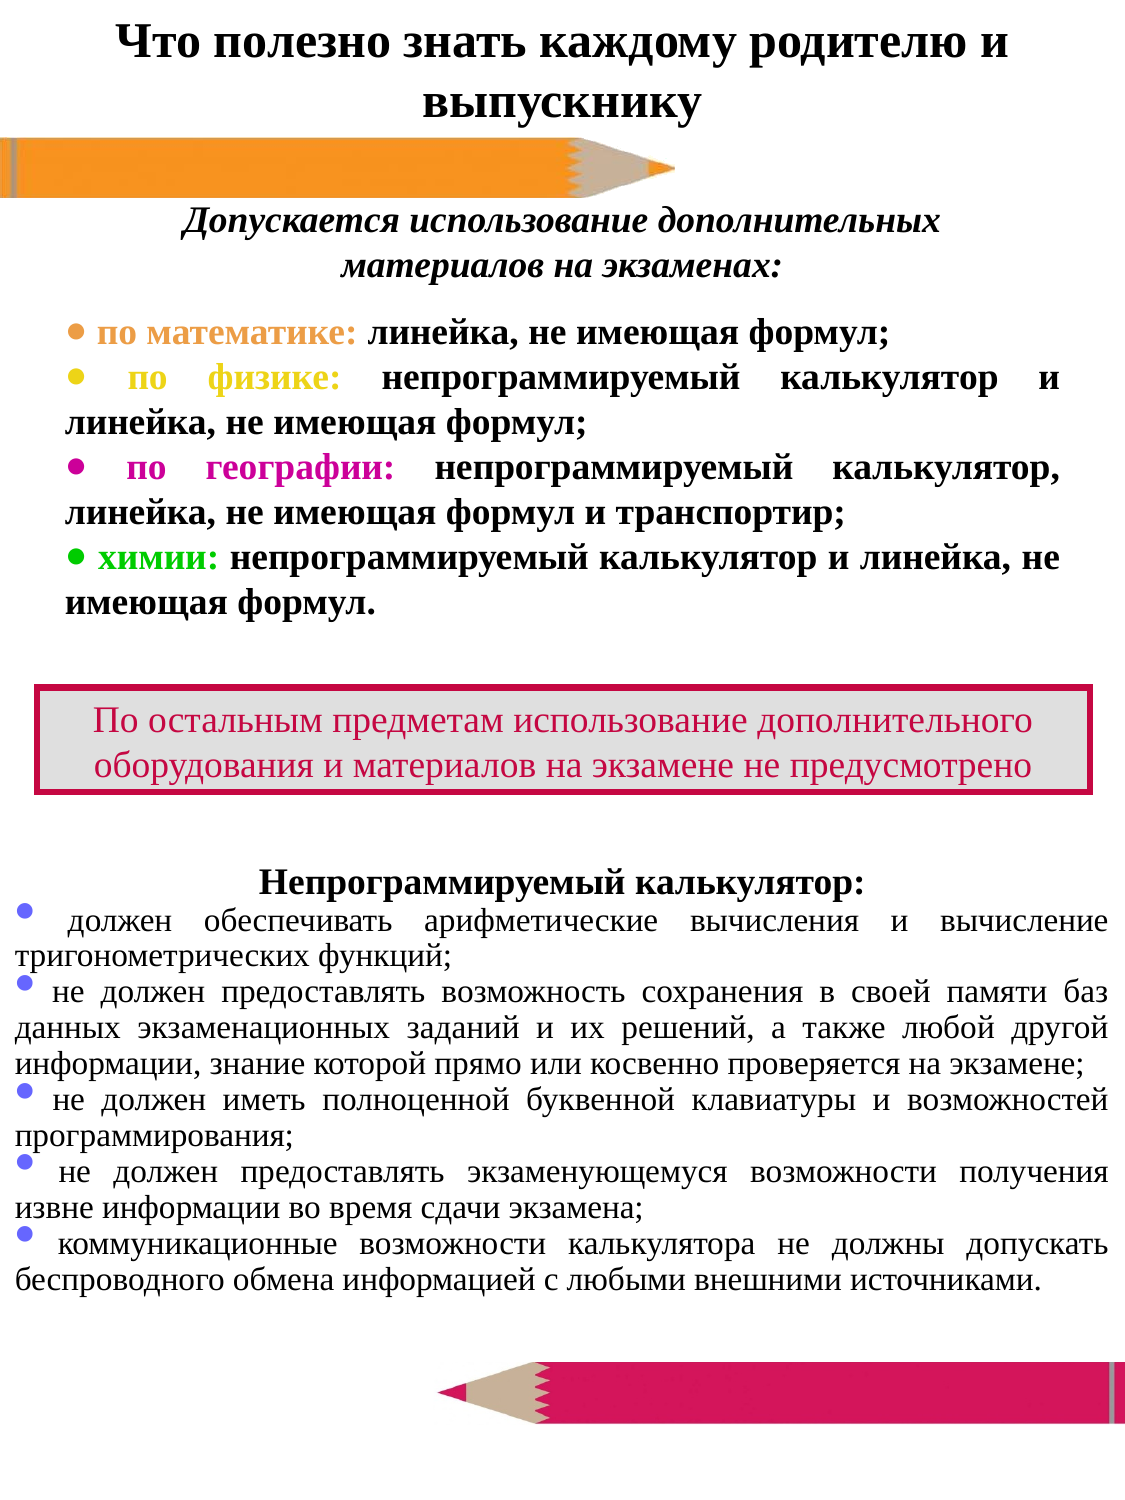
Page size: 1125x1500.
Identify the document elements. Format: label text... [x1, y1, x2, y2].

picture [0, 137, 676, 198]
text_box Допускается использование дополнительных материалов на экзаменах: [112, 187, 1013, 293]
text_box Непрограммируемый калькулятор: должен обеспечивать арифметические вычисления и вычисление тригонометрических функций; не должен предоставлять возможность сохранения в своей памяти баз данных экзаменационных заданий и их решений, а также любой другой информации, знание которой прямо или косвенно проверяется на экзамене; не должен иметь полноценной буквенной клавиатуры и возможностей программирования; не должен предоставлять экзаменующемуся возможности получения извне информации во время сдачи экзамена; коммуникационные возможности калькулятора не должны допускать беспроводного обмена информацией с любыми внешними источниками. [0, 849, 1125, 1305]
text_box по математике: линейка, не имеющая формул; по физике: непрограммируемый калькулятор и линейка, не имеющая формул; по географии: непрограммируемый калькулятор, линейка, не имеющая формул и транспортир; химии: непрограммируемый калькулятор и линейка, не имеющая формул. [50, 300, 1075, 725]
picture [433, 1362, 1125, 1426]
text_box Что полезно знать каждому родителю и выпускнику [0, 0, 1125, 135]
text_box По остальным предметам использование дополнительного оборудования и материалов на экзамене не предусмотрено [36, 687, 1090, 793]
